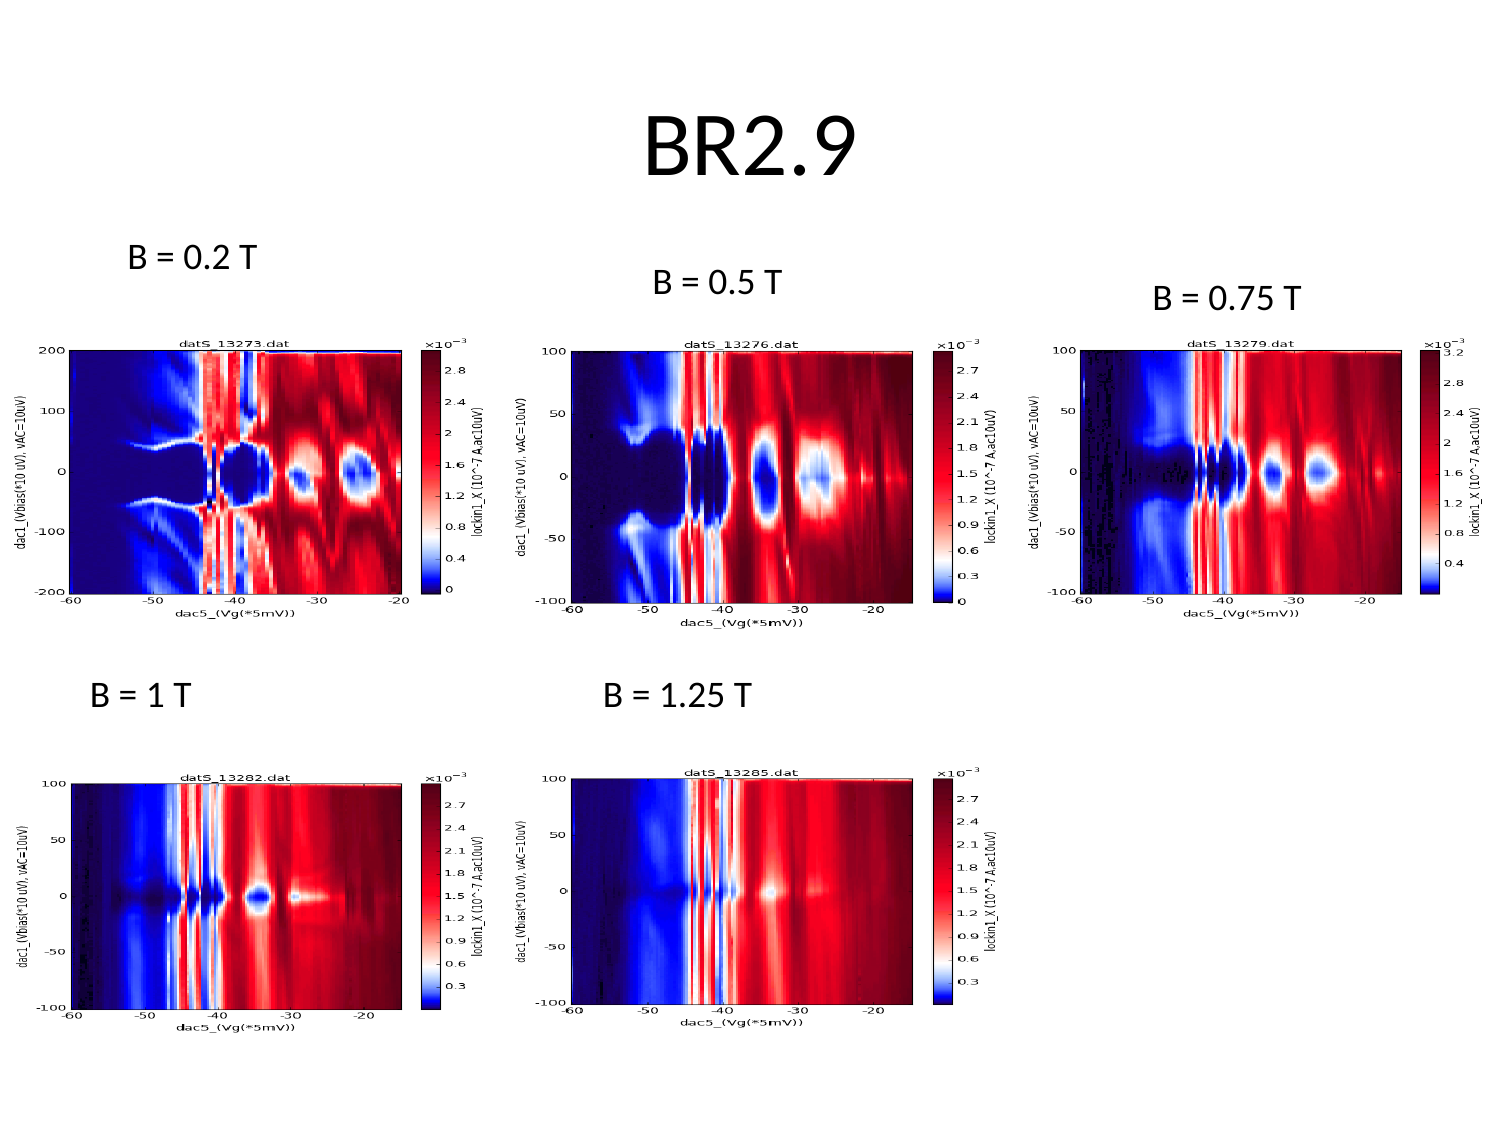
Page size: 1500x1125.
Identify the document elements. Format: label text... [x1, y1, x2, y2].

title BR2.9 [75, 45, 1425, 233]
text_box B = 0.2 T [112, 224, 450, 285]
text_box B = 1.25 T [588, 662, 926, 723]
picture [1, 756, 1015, 1042]
text_box B = 0.75 T [1137, 265, 1475, 326]
text_box B = 0.5 T [637, 249, 975, 310]
text_box B = 1 T [75, 662, 413, 723]
picture [0, 327, 1497, 638]
